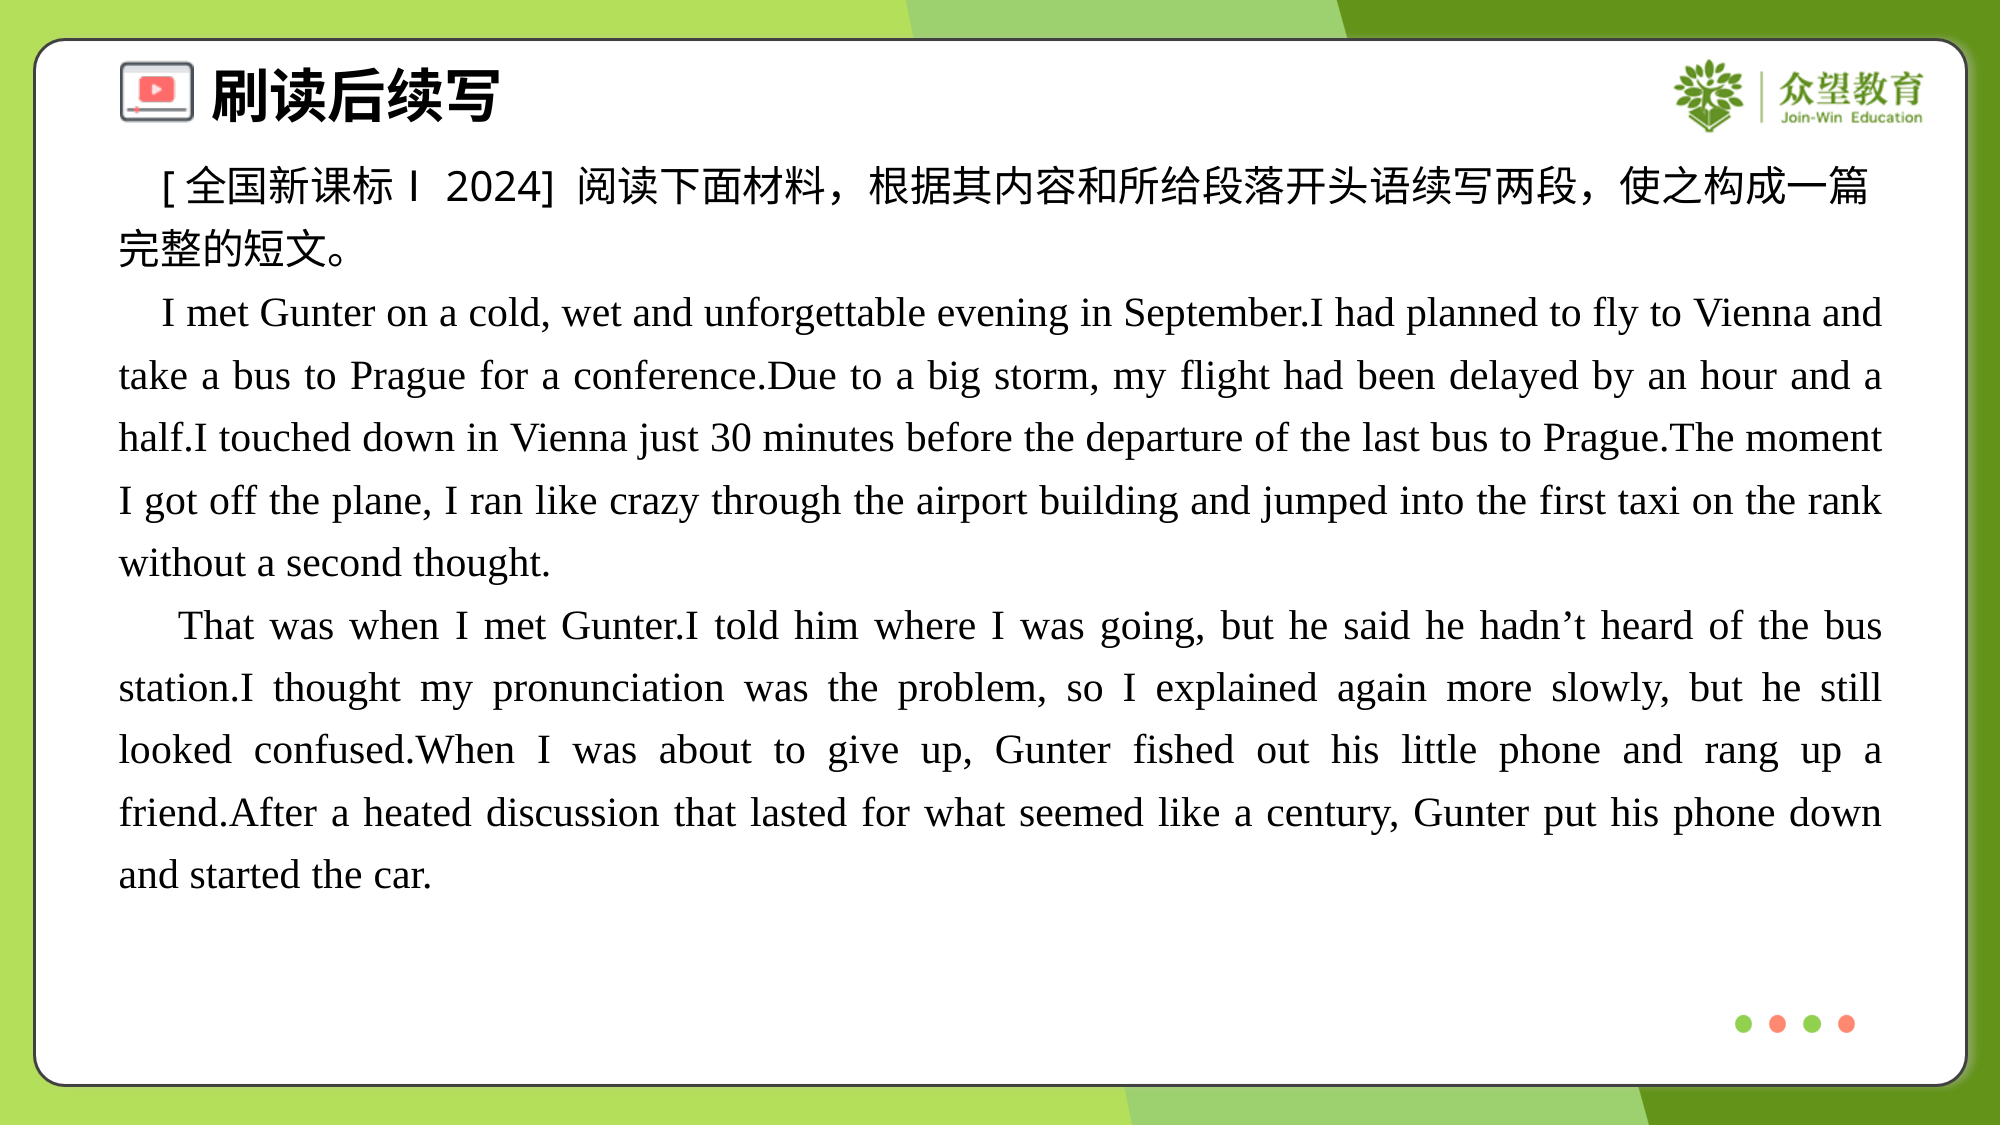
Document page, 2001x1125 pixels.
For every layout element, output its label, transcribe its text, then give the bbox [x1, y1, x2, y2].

text_box [全国新课标Ⅰ2024] 阅读下面材料，根据其内容和所给段落开头语续写两段，使之构成一篇完整的短文。 I met Gunter on a cold, wet and unforgettable evening in September.I had planned to fly to Vienna and take a bus to Prague for a conference.Due to a big storm, my flight had been delayed by an hour and a half.I touched down in Vienna just 30 minutes before the departure of the last bus to Prague.The moment I got off the plane, I ran like crazy through the airport building and jumped into the first taxi on the rank without a second thought. That was when I met Gunter.I told him where I was going, but he said he hadn’t heard of the bus station.I thought my pronunciation was the problem, so I explained again more slowly, but he still looked confused.When I was about to give up, Gunter fished out his little phone and rang up a friend.After a heated discussion that lasted for what seemed like a century, Gunter put his phone down and started the car. [118, 147, 1883, 898]
picture [0, 0, 2000, 1125]
